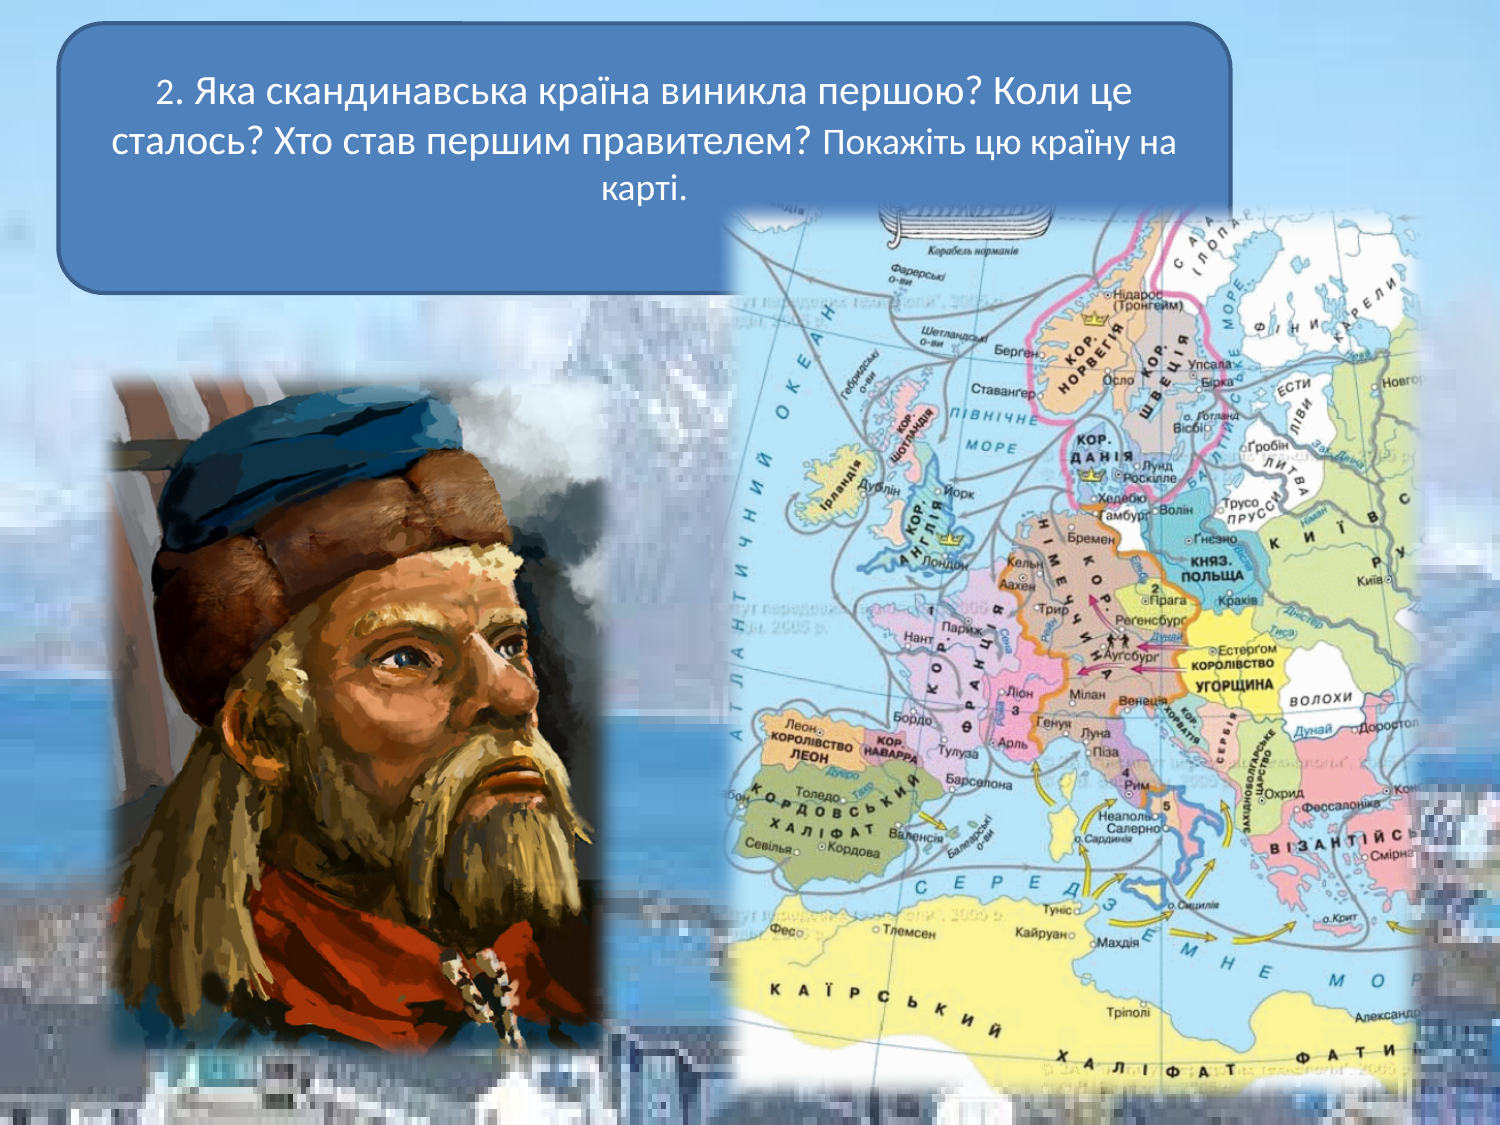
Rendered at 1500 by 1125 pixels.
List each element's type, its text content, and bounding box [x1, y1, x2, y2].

picture [93, 362, 622, 1067]
text_box 2. Яка скандинавська країна виникла першою? Коли це сталось? Хто став першим правителем? Покажіть цю країну на карті. [56, 21, 1233, 296]
table_cell [0, 0, 1500, 1125]
picture [714, 198, 1430, 1108]
